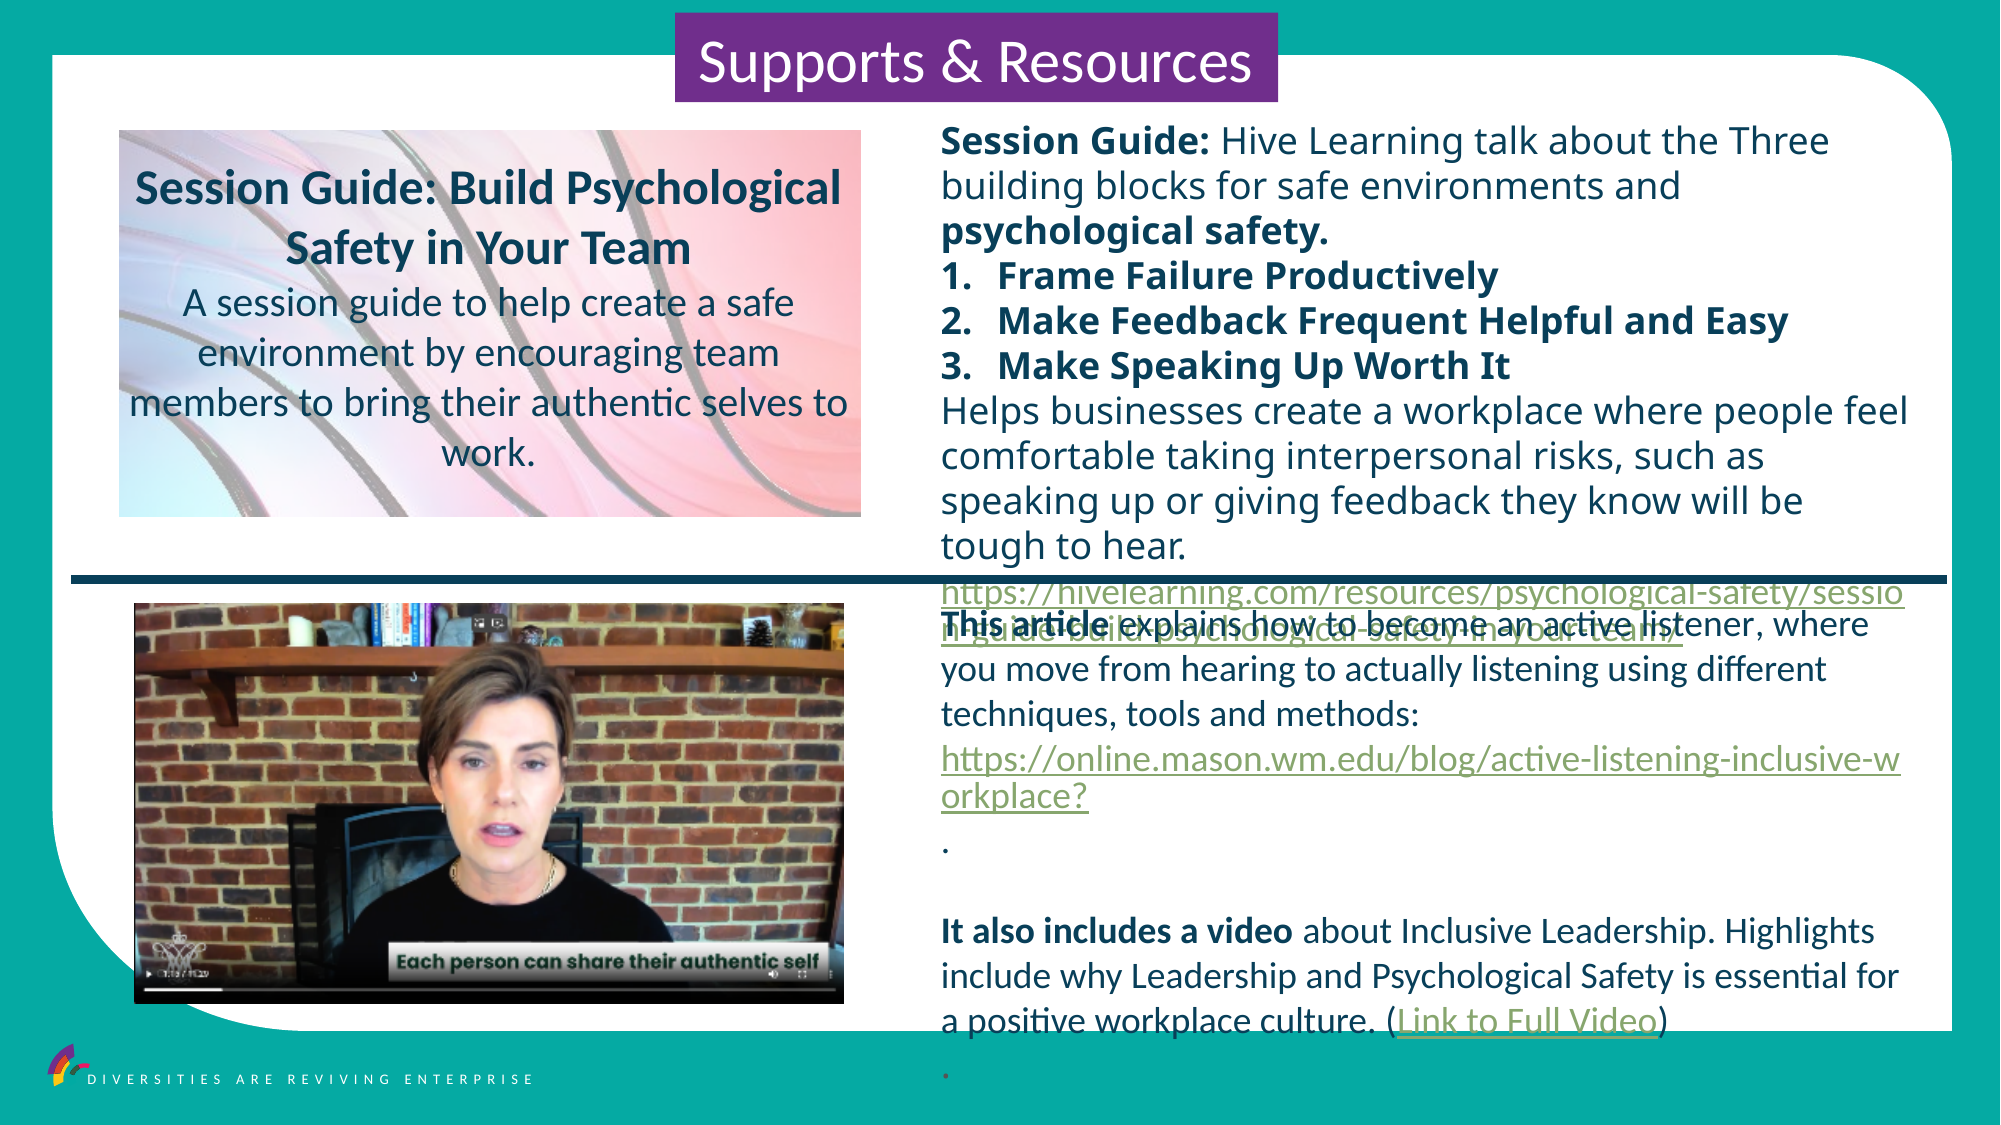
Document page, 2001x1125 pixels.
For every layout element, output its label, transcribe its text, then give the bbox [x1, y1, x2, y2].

text_box Supports & Resources [675, 12, 1279, 103]
picture [134, 603, 844, 1004]
text_box Session Guide: Build Psychological Safety in Your Team A session guide to help create a safe environment by encouraging team members to bring their authentic selves to work. [101, 146, 877, 540]
text_box Session Guide: Hive Learning talk about the Three building blocks for safe environments and psychological safety. Frame Failure Productively Make Feedback Frequent Helpful and Easy Make Speaking Up Worth It Helps businesses create a workplace where people feel comfortable taking interpersonal risks, such as speaking up or giving feedback they know will be tough to hear. https://hivelearning.com/resources/psychological-safety/session-guide-build-psychological-safety-in-your-team/ [925, 109, 1935, 575]
text_box This article explains how to become an active listener, where you move from hearing to actually listening using different techniques, tools and methods: https://online.mason.wm.edu/blog/active-listening-inclusive-workplace?. It also includes a video about Inclusive Leadership. Highlights include why Leadership and Psychological Safety is essential for a positive workplace culture. (Link to Full Video) . [926, 591, 1935, 1057]
picture [119, 130, 861, 517]
text_box Session Guide: Hive Learning talk about the Three building blocks for safe environments and psychological safety. Frame Failure Productively Make Feedback Frequent Helpful and Easy Make Speaking Up Worth It Helps businesses create a workplace where people feel comfortable taking interpersonal risks, such as speaking up or giving feedback they know will be tough to hear. https://hivelearning.com/resources/psychological-safety/session-guide-build-psychological-safety-in-your-team/ [925, 584, 1935, 665]
